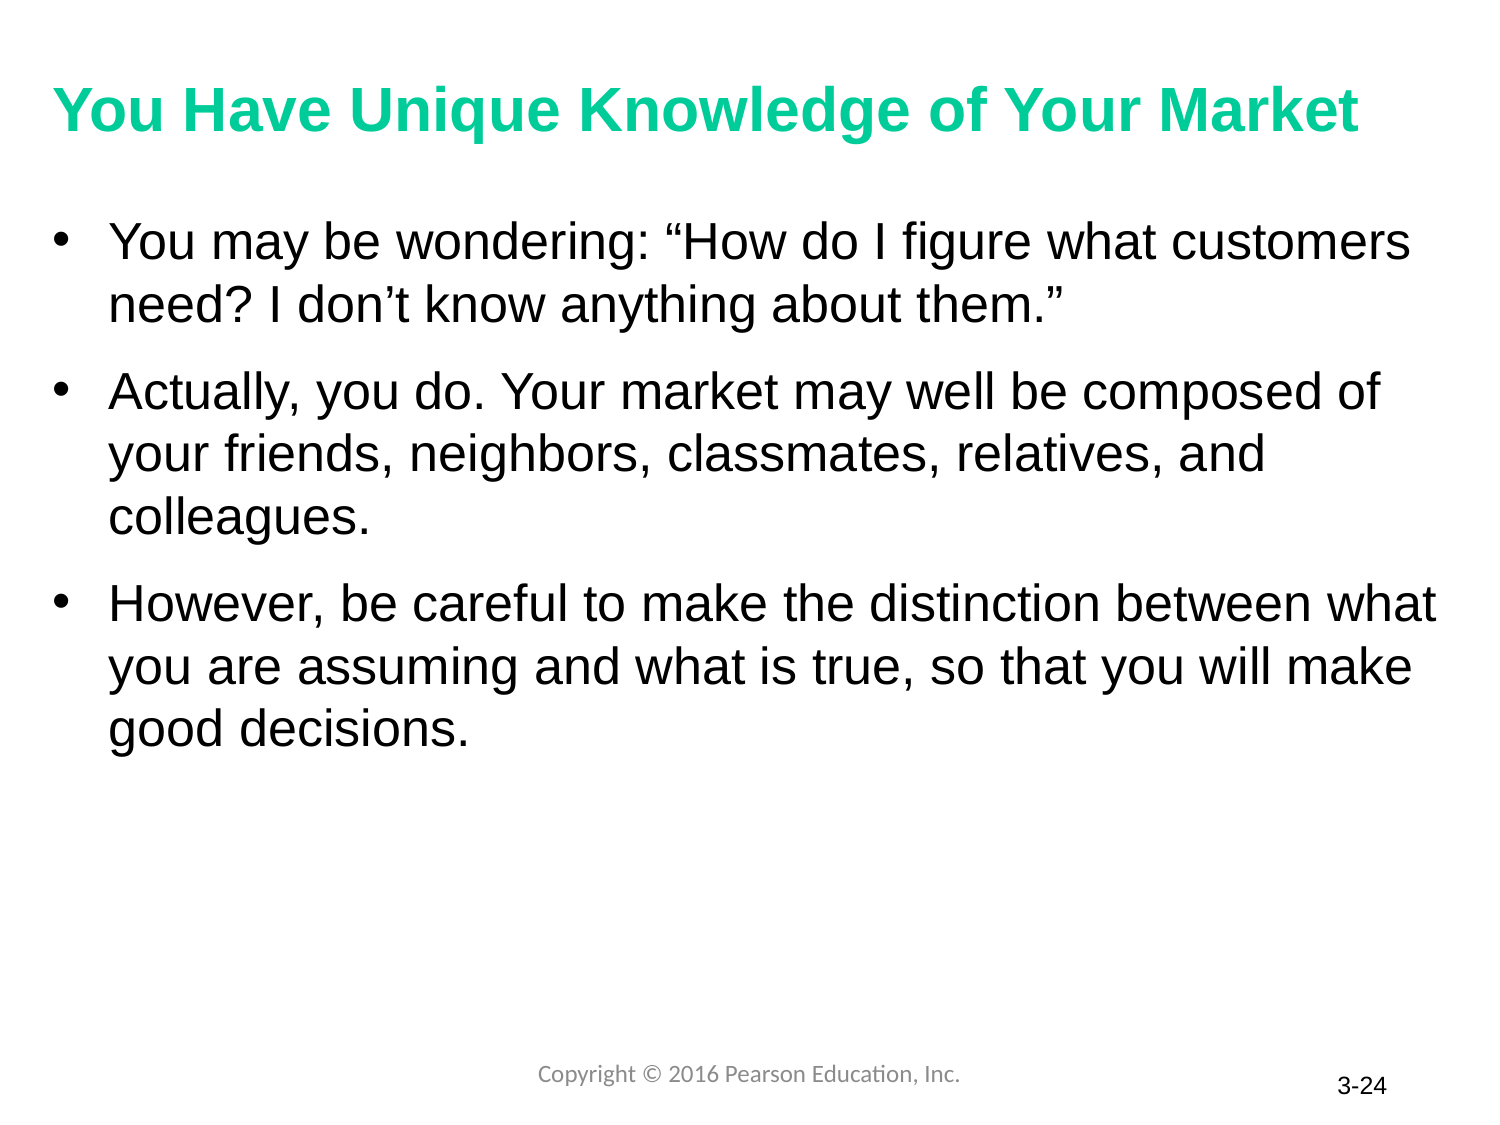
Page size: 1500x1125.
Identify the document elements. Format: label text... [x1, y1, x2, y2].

title You Have Unique Knowledge of Your Market [37, 12, 1388, 200]
footer Copyright © 2016 Pearson Education, Inc. [512, 1042, 988, 1103]
list You may be wondering: “How do I figure what customers need? I don’t know anything about them.” Actually, you do. Your market may well be composed of your friends, neighbors, classmates, relatives, and colleagues. However, be careful to make the distinction between what you are assuming and what is true, so that you will make good decisions. [37, 200, 1475, 943]
